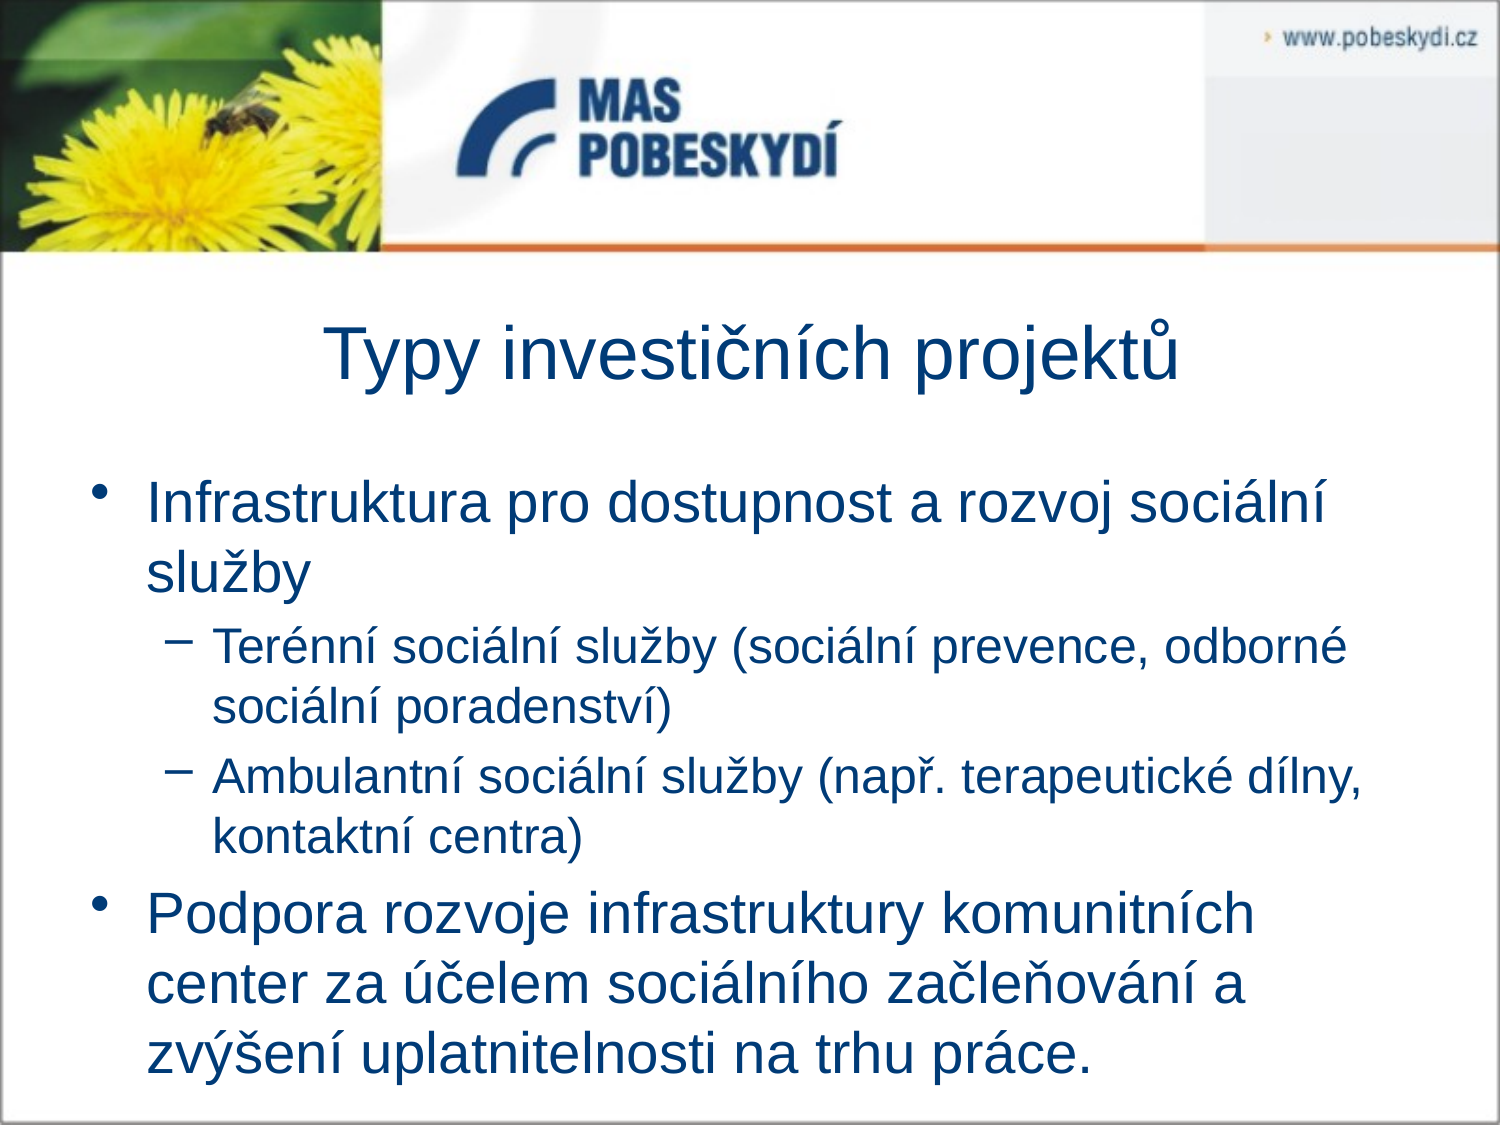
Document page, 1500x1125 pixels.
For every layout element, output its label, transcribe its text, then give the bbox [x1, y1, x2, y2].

title Typy investičních projektů [76, 255, 1428, 444]
picture [0, 0, 1500, 1125]
list Infrastruktura pro dostupnost a rozvoj sociální služby Terénní sociální služby (sociální prevence, odborné sociální poradenství) Ambulantní sociální služby (např. terapeutické dílny, kontaktní centra) Podpora rozvoje infrastruktury komunitních center za účelem sociálního začleňování a zvýšení uplatnitelnosti na trhu práce. [74, 455, 1426, 1071]
